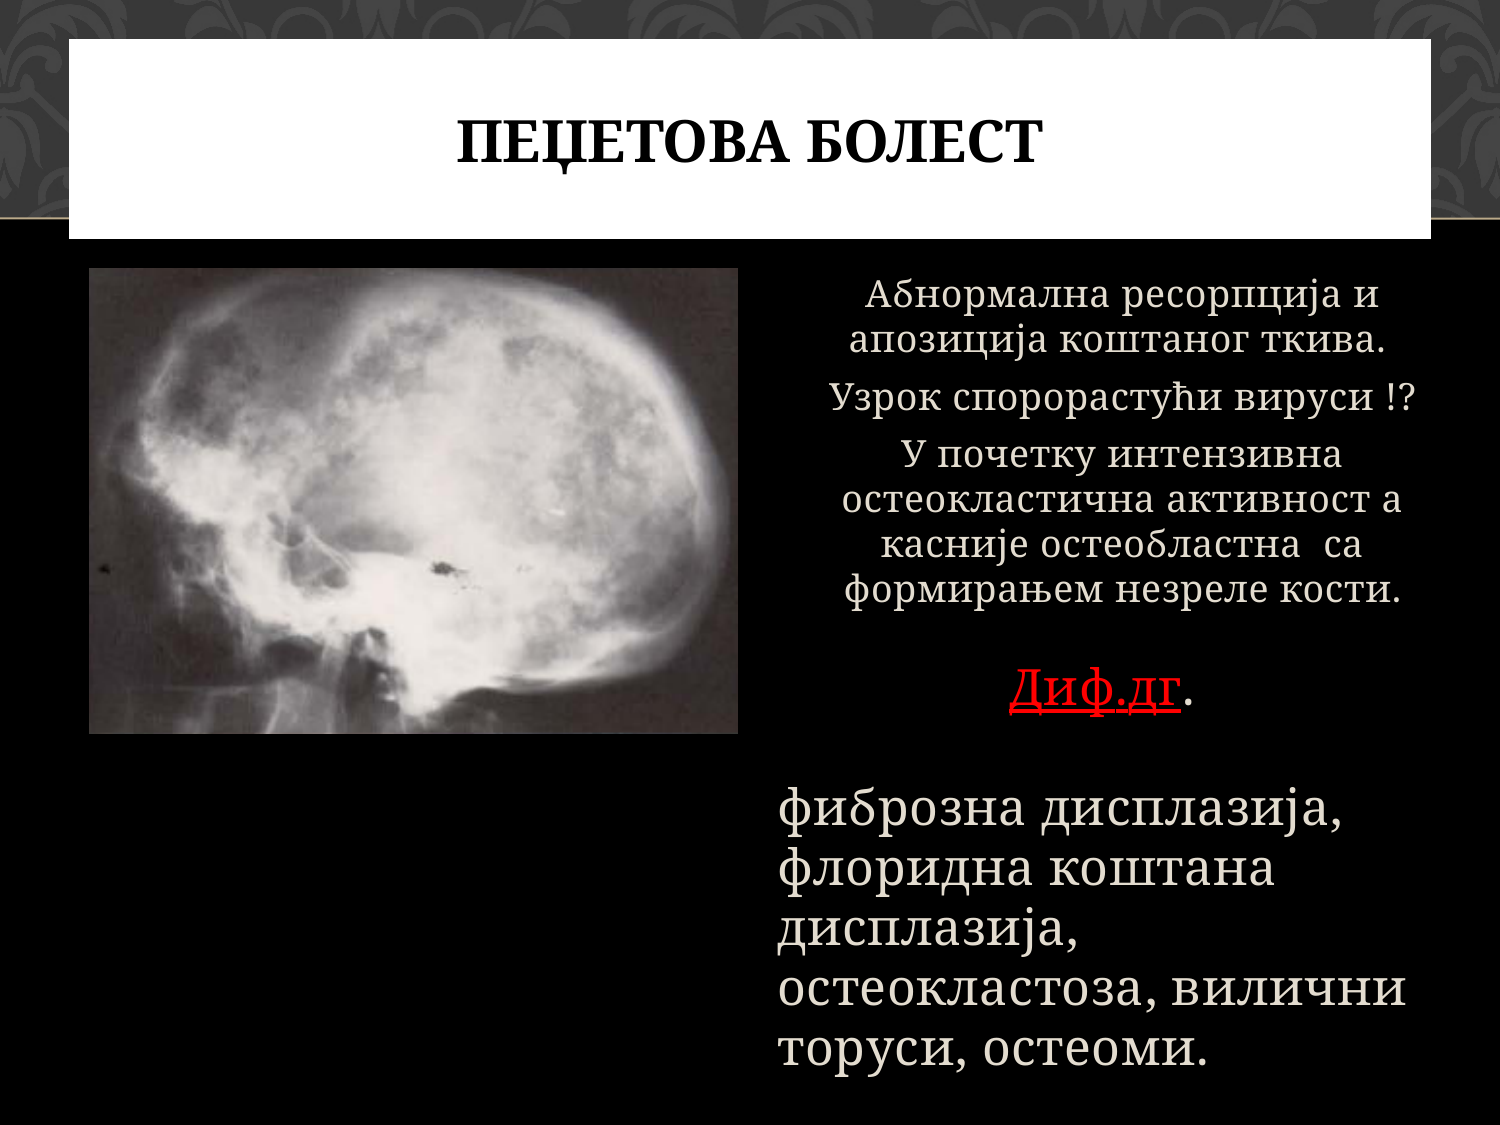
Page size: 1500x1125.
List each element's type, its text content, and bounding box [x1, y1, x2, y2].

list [88, 266, 739, 735]
title Пеџетова болест [69, 39, 1431, 239]
list Абнормална ресорпција и апозиција коштаног ткива. Узрок спорорастући вируси !? У почетку интензивна остеокластична активност а касније остеобластна са формирањем незреле кости. Диф.дг. фиброзна дисплазија, флоридна коштана дисплазија, остеокластоза, вилични торуси, остеоми. [762, 262, 1483, 1094]
